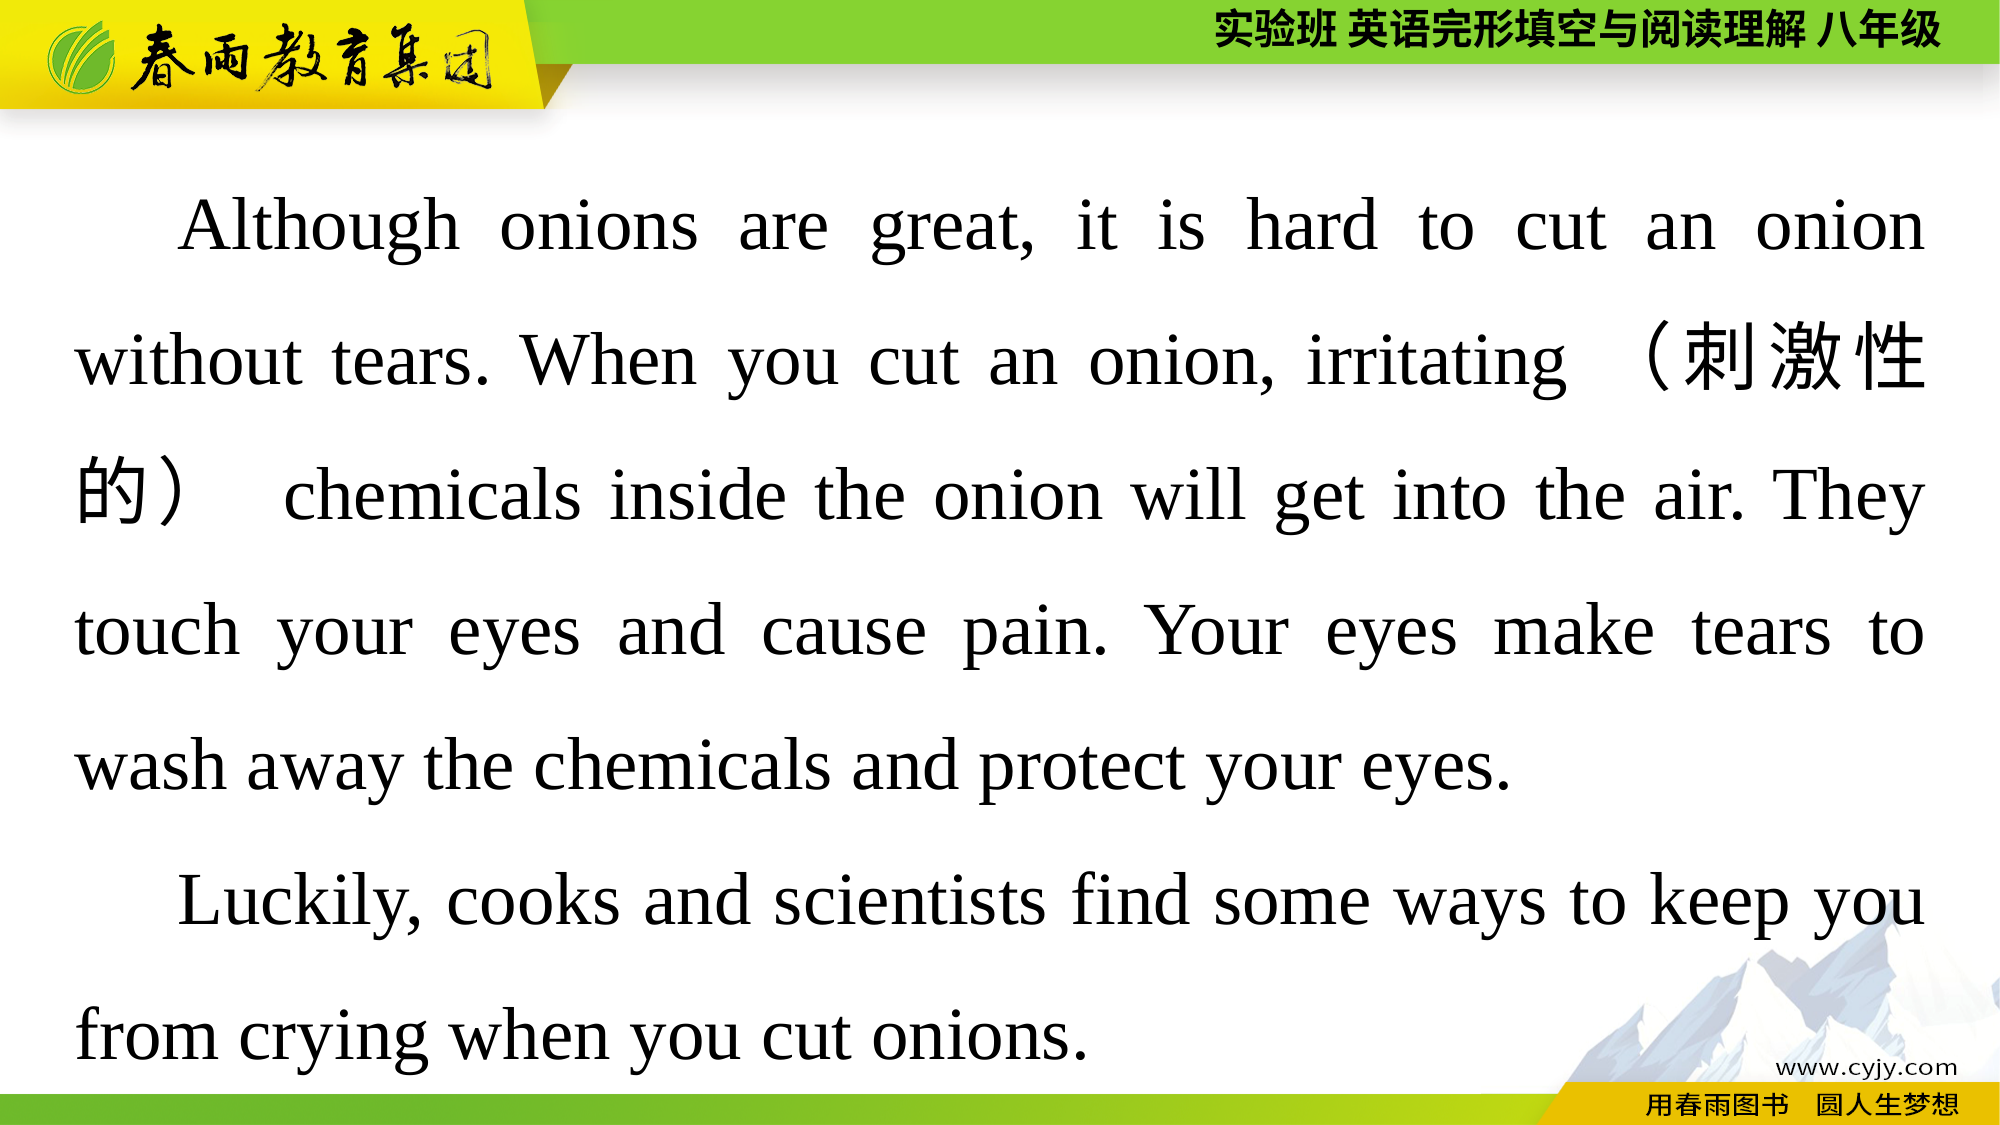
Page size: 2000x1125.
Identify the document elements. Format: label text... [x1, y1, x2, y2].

list Although onions are great, it is hard to cut an onion without tears. When you cut an onion, irritating（刺激性的） chemicals inside the onion will get into the air. They touch your eyes and cause pain. Your eyes make tears to wash away the chemicals and protect your eyes. Luckily, cooks and scientists find some ways to keep you from crying when you cut onions. [59, 122, 1944, 1092]
picture [0, 0, 2000, 1125]
